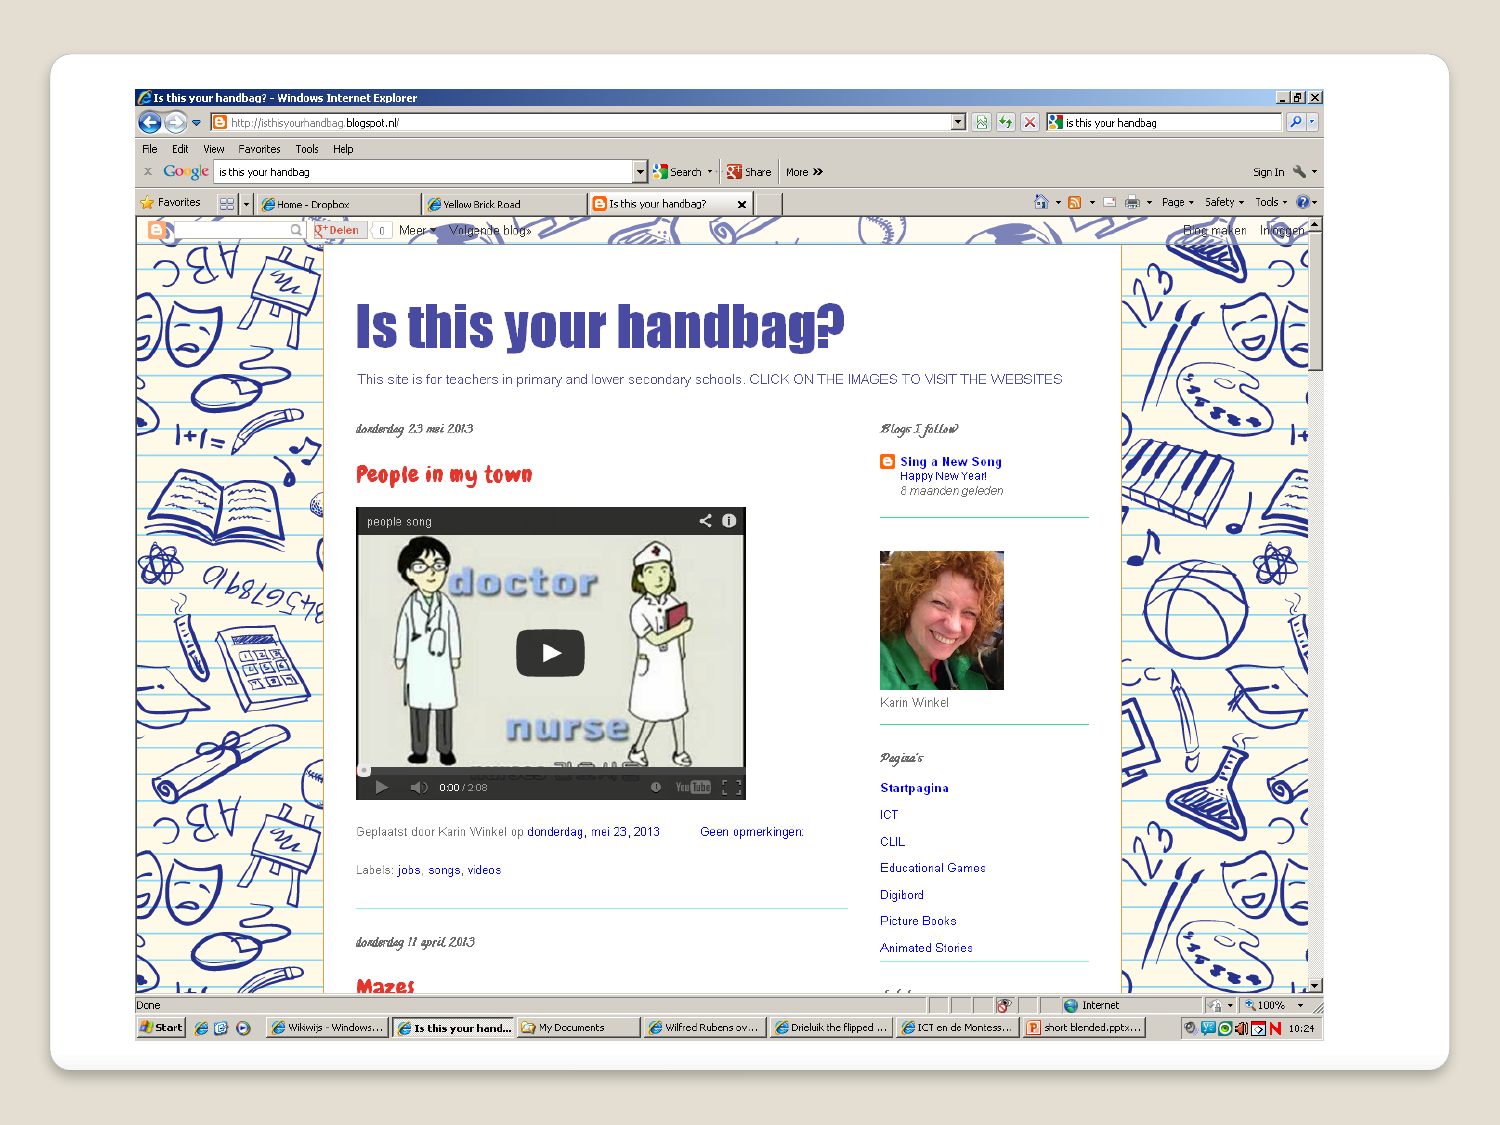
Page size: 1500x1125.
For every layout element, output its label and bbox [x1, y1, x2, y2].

picture [135, 89, 1324, 1041]
